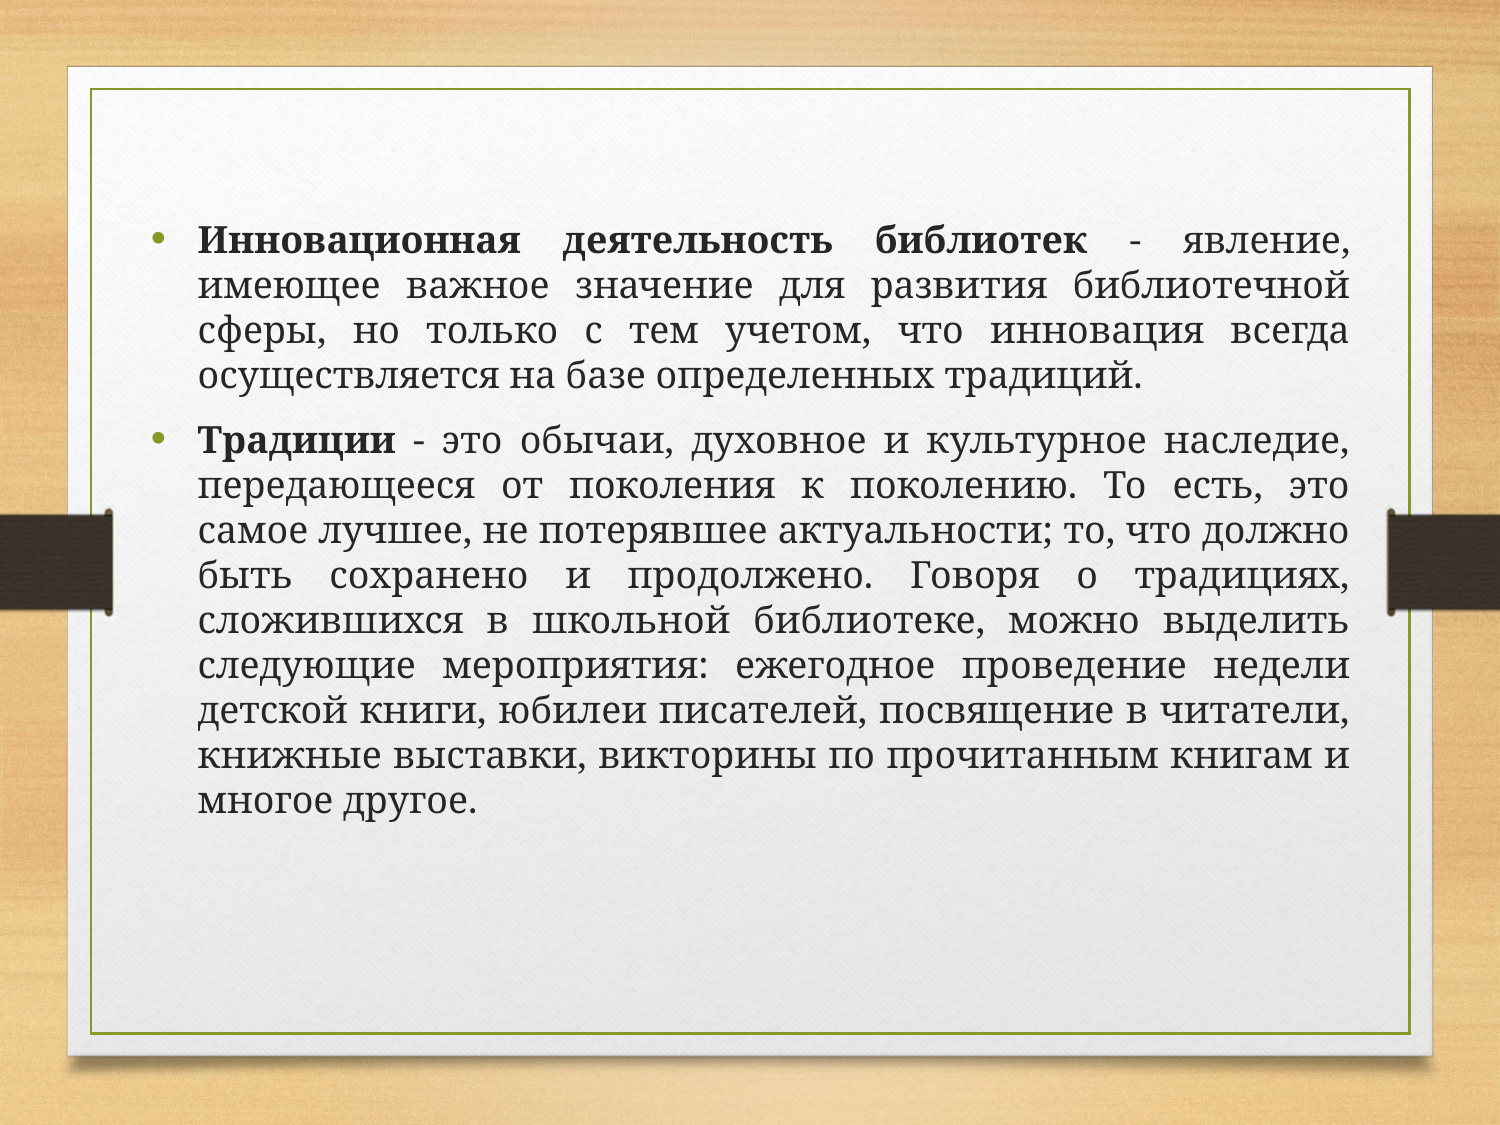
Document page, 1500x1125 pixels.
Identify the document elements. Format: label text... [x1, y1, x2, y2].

list Инновационная деятельность библиотек - явление, имеющее важное значение для развития библиотечной сферы, но только с тем учетом, что инновация всегда осуществляется на базе определенных традиций. Традиции - это обычаи, духовное и культурное наследие, передающееся от поколения к поколению. То есть, это самое лучшее, не потерявшее актуальности; то, что должно быть сохранено и продолжено. Говоря о традициях, сложившихся в школьной библиотеке, можно выделить следующие мероприятия: ежегодное проведение недели детской книги, юбилеи писателей, посвящение в читатели, книжные выставки, викторины по прочитанным книгам и многое другое. [135, 208, 1366, 994]
picture [0, 0, 1500, 1125]
